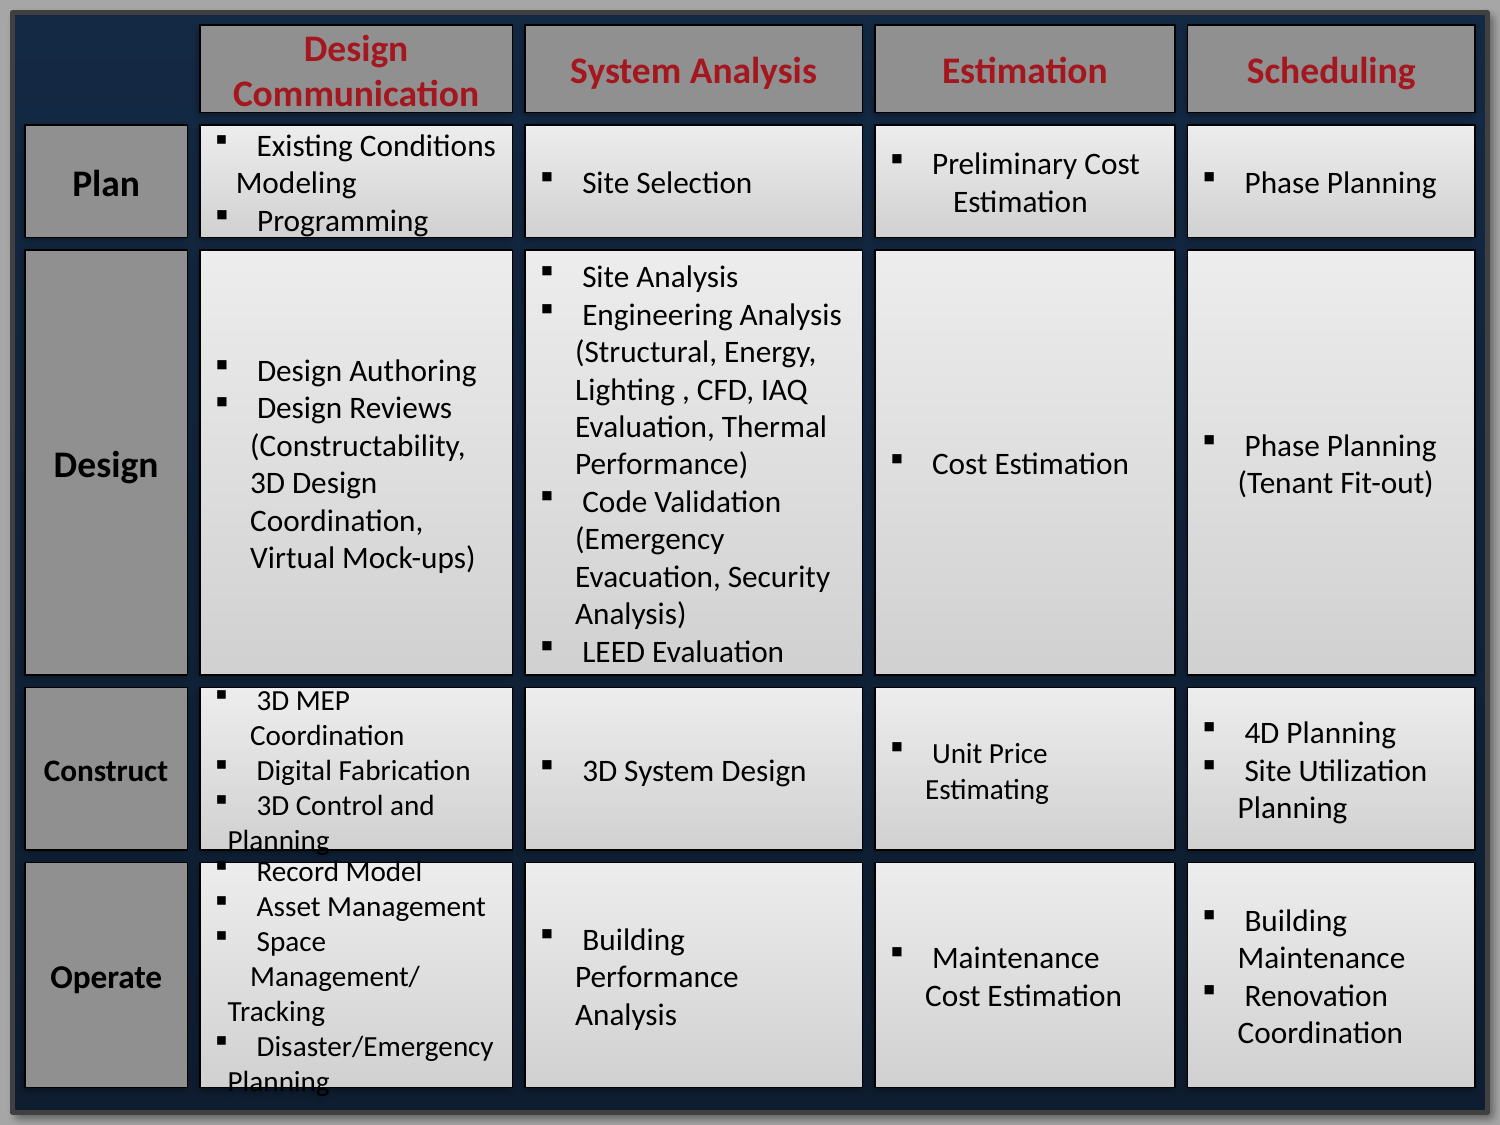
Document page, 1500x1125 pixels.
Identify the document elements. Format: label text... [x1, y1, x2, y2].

text_box Estimation [874, 24, 1176, 113]
text_box Site Analysis Engineering Analysis (Structural, Energy, Lighting , CFD, IAQ Evaluation, Thermal Performance) Code Validation (Emergency Evacuation, Security Analysis) LEED Evaluation [524, 249, 863, 676]
text_box Plan [24, 124, 188, 238]
text_box Phase Planning [1187, 124, 1476, 238]
text_box Design Authoring Design Reviews (Constructability, 3D Design Coordination, Virtual Mock-ups) [199, 249, 513, 676]
text_box Unit Price Estimating [874, 687, 1176, 851]
text_box Phase Planning (Tenant Fit-out) [1187, 249, 1476, 676]
text_box Record Model Asset Management Space Management/ Tracking Disaster/Emergency Planning [199, 862, 513, 1088]
text_box Scheduling [1187, 24, 1476, 113]
text_box 4D Planning Site Utilization Planning [1187, 687, 1476, 851]
text_box Operate [24, 862, 188, 1088]
text_box Cost Estimation [874, 249, 1176, 676]
text_box Construct [24, 687, 188, 851]
text_box Design Communication [199, 24, 513, 113]
text_box 3D System Design [524, 687, 863, 851]
text_box Site Selection [524, 124, 863, 238]
text_box Maintenance Cost Estimation [874, 862, 1176, 1088]
text_box Preliminary Cost Estimation [874, 124, 1176, 238]
text_box 3D MEP Coordination Digital Fabrication 3D Control and Planning [199, 687, 513, 851]
text_box System Analysis [524, 24, 863, 113]
text_box Building Maintenance Renovation Coordination [1187, 862, 1476, 1088]
text_box Design [24, 249, 188, 676]
text_box [10, 10, 1490, 1115]
text_box Existing Conditions Modeling Programming [199, 124, 513, 238]
text_box Building Performance Analysis [524, 862, 863, 1088]
